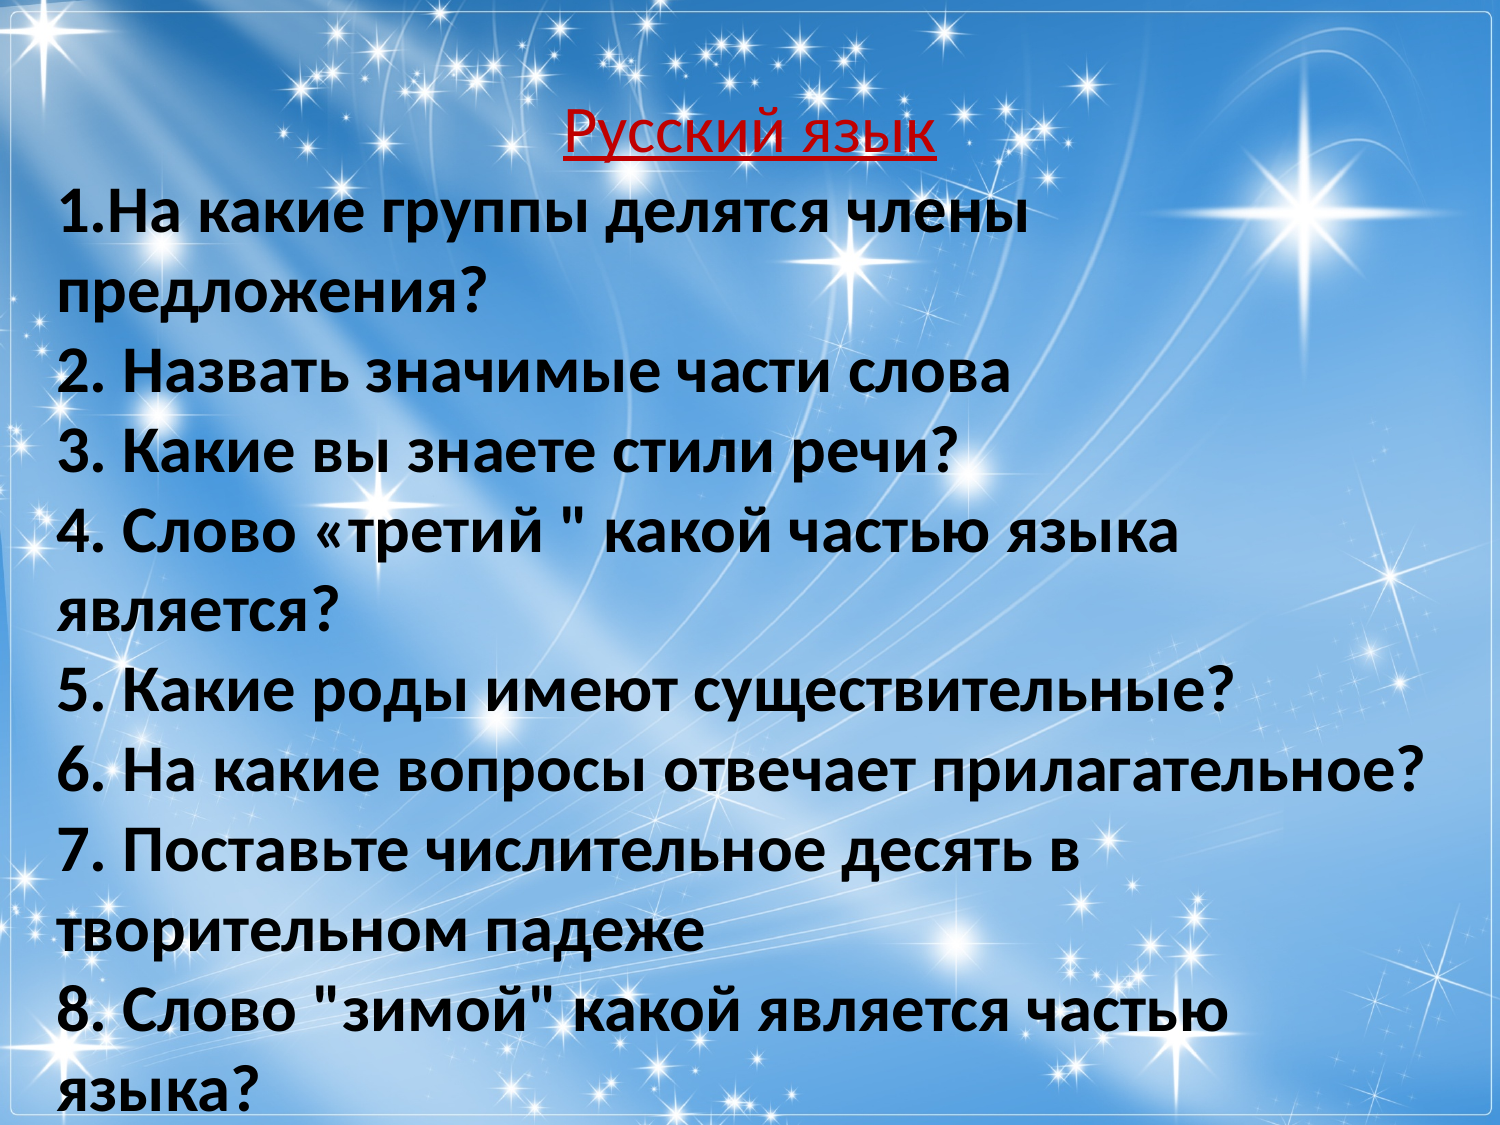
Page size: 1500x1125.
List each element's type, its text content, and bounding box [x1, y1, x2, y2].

picture [0, 0, 1500, 1125]
text_box Русский язык 1.На какие группы делятся члены предложения? 2. Назвать значимые части слова 3. Какие вы знаете стили речи? 4. Слово «третий " какой частью языка является? 5. Какие роды имеют существительные? 6. На какие вопросы отвечает прилагательное? 7. Поставьте числительное десять в творительном падеже 8. Слово "зимой" какой является частью языка? [41, 78, 1459, 1125]
text_box [64, 42, 1365, 78]
